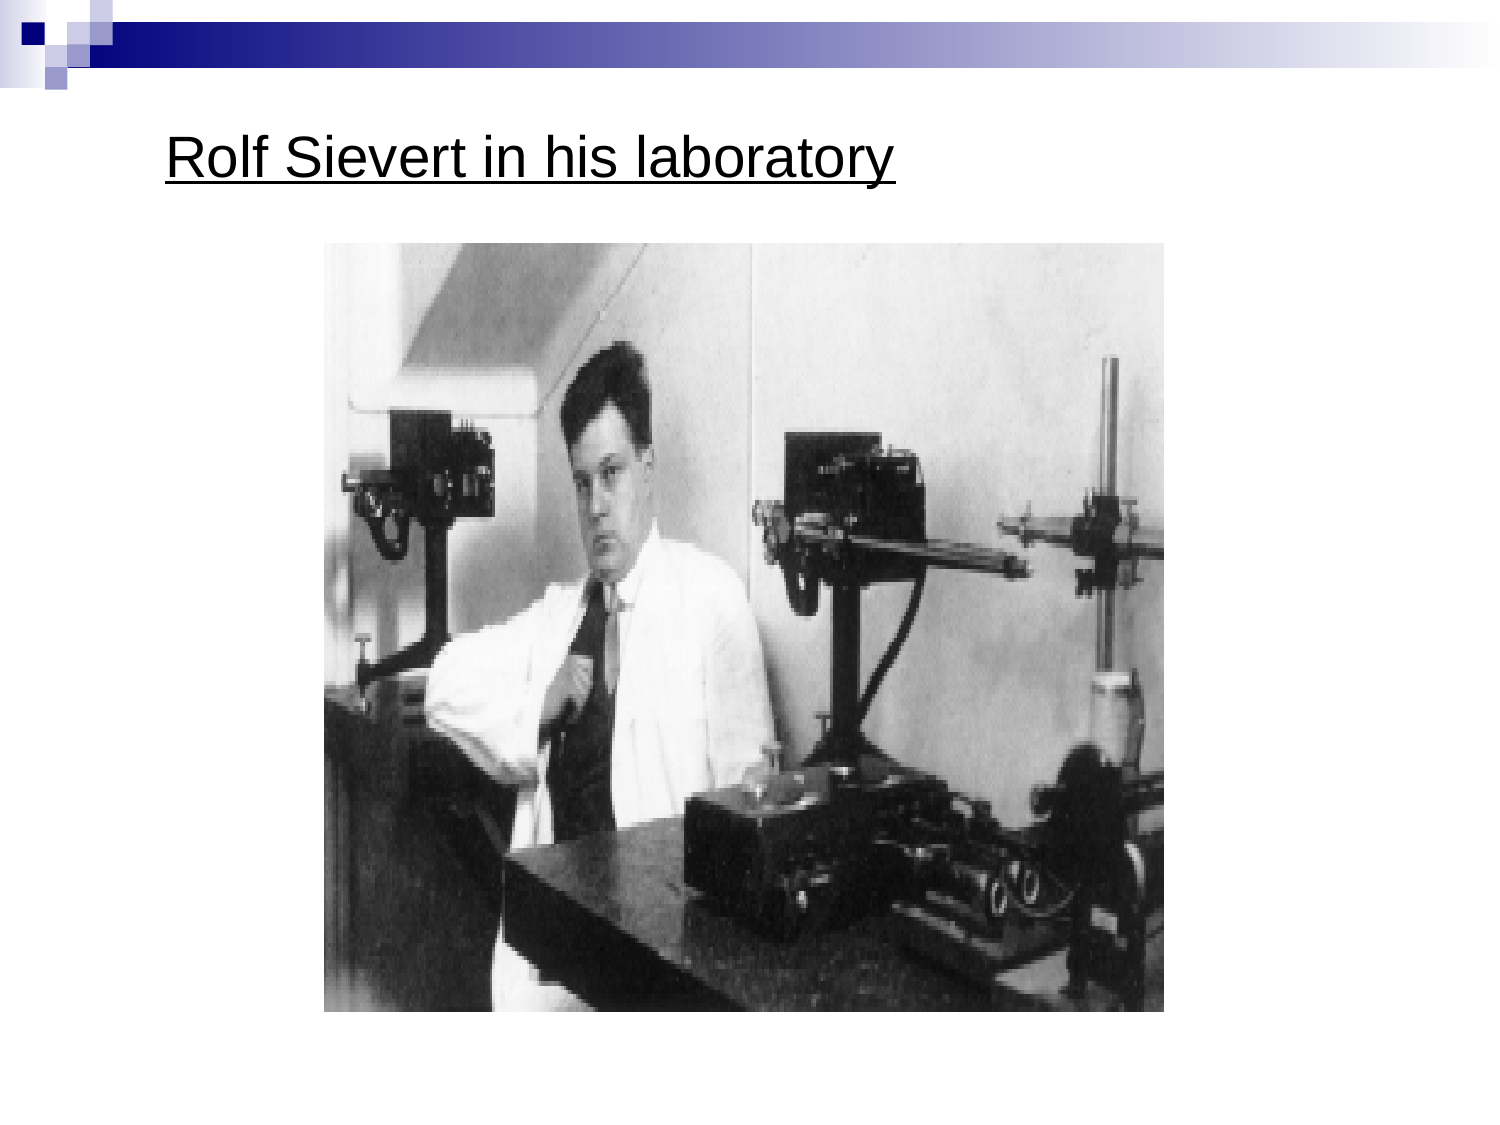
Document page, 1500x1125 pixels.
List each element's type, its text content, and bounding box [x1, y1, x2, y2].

title Rolf Sievert in his laboratory [149, 52, 1500, 257]
picture [324, 243, 1164, 1012]
